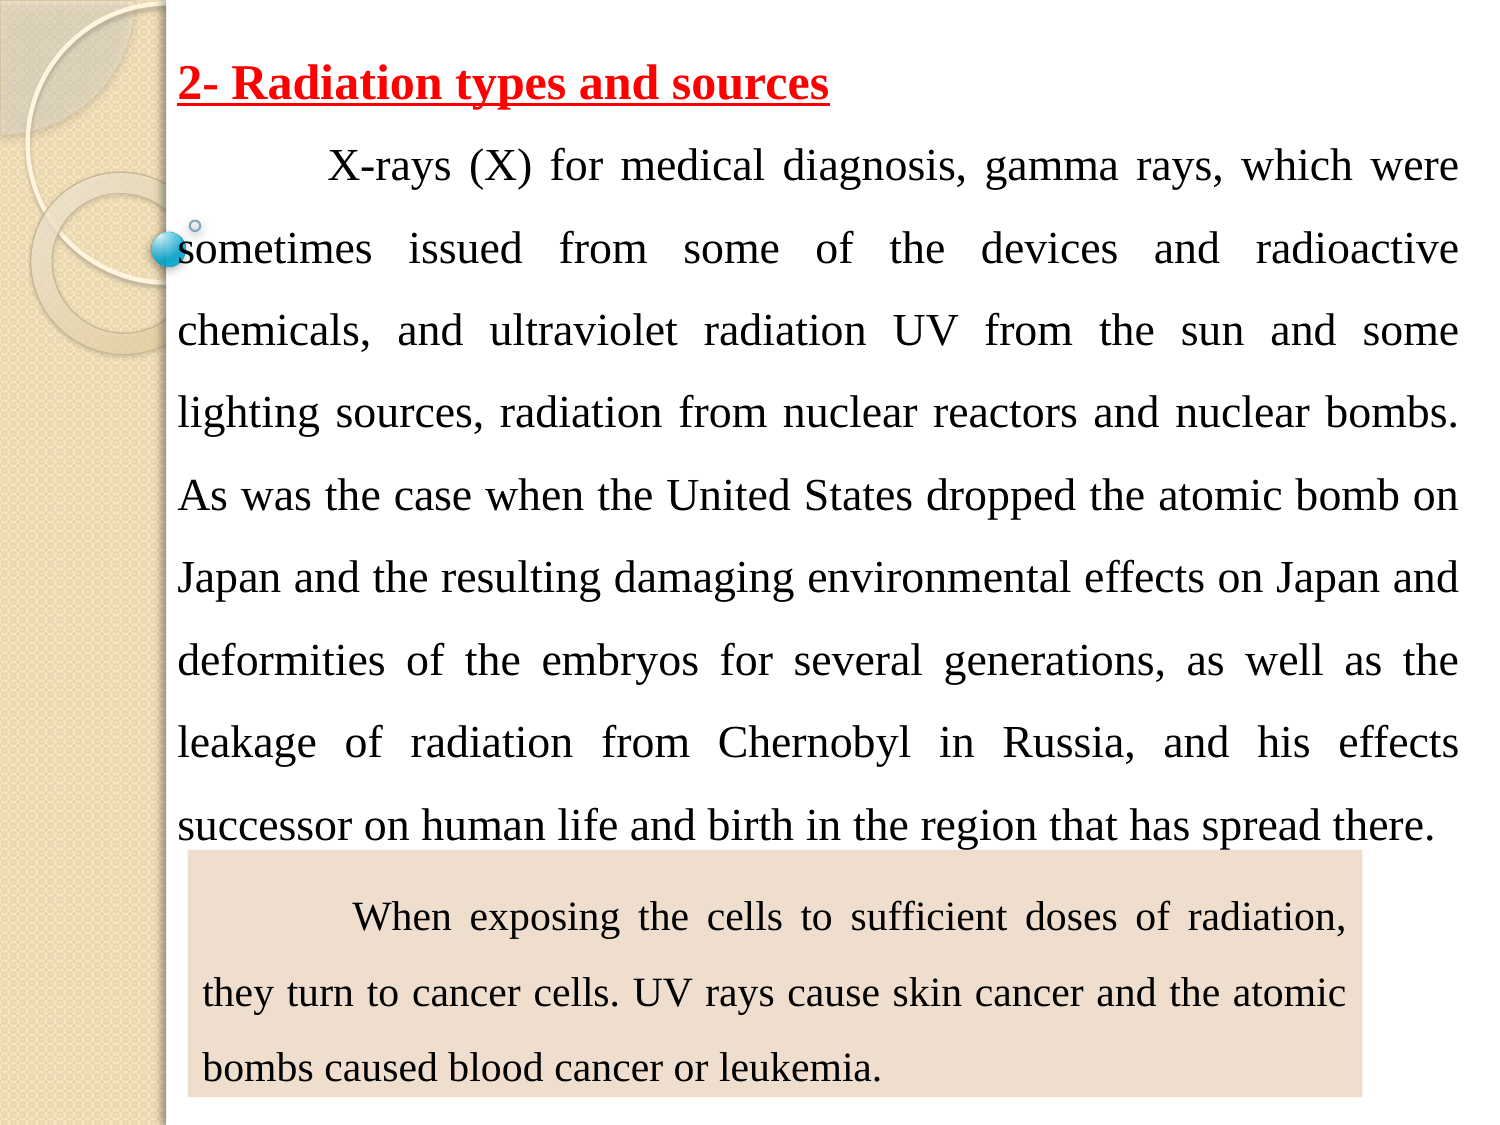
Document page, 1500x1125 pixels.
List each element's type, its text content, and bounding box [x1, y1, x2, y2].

text_box 2- Radiation types and sources [162, 12, 1050, 99]
text_box X-rays (X) for medical diagnosis, gamma rays, which were sometimes issued from some of the devices and radioactive chemicals, and ultraviolet radiation UV from the sun and some lighting sources, radiation from nuclear reactors and nuclear bombs. As was the case when the United States dropped the atomic bomb on Japan and the resulting damaging environmental effects on Japan and deformities of the embryos for several generations, as well as the leakage of radiation from Chernobyl in Russia, and his effects successor on human life and birth in the region that has spread there. [162, 99, 1475, 857]
text_box When exposing the cells to sufficient doses of radiation, they turn to cancer cells. UV rays cause skin cancer and the atomic bombs caused blood cancer or leukemia. [187, 849, 1363, 1098]
